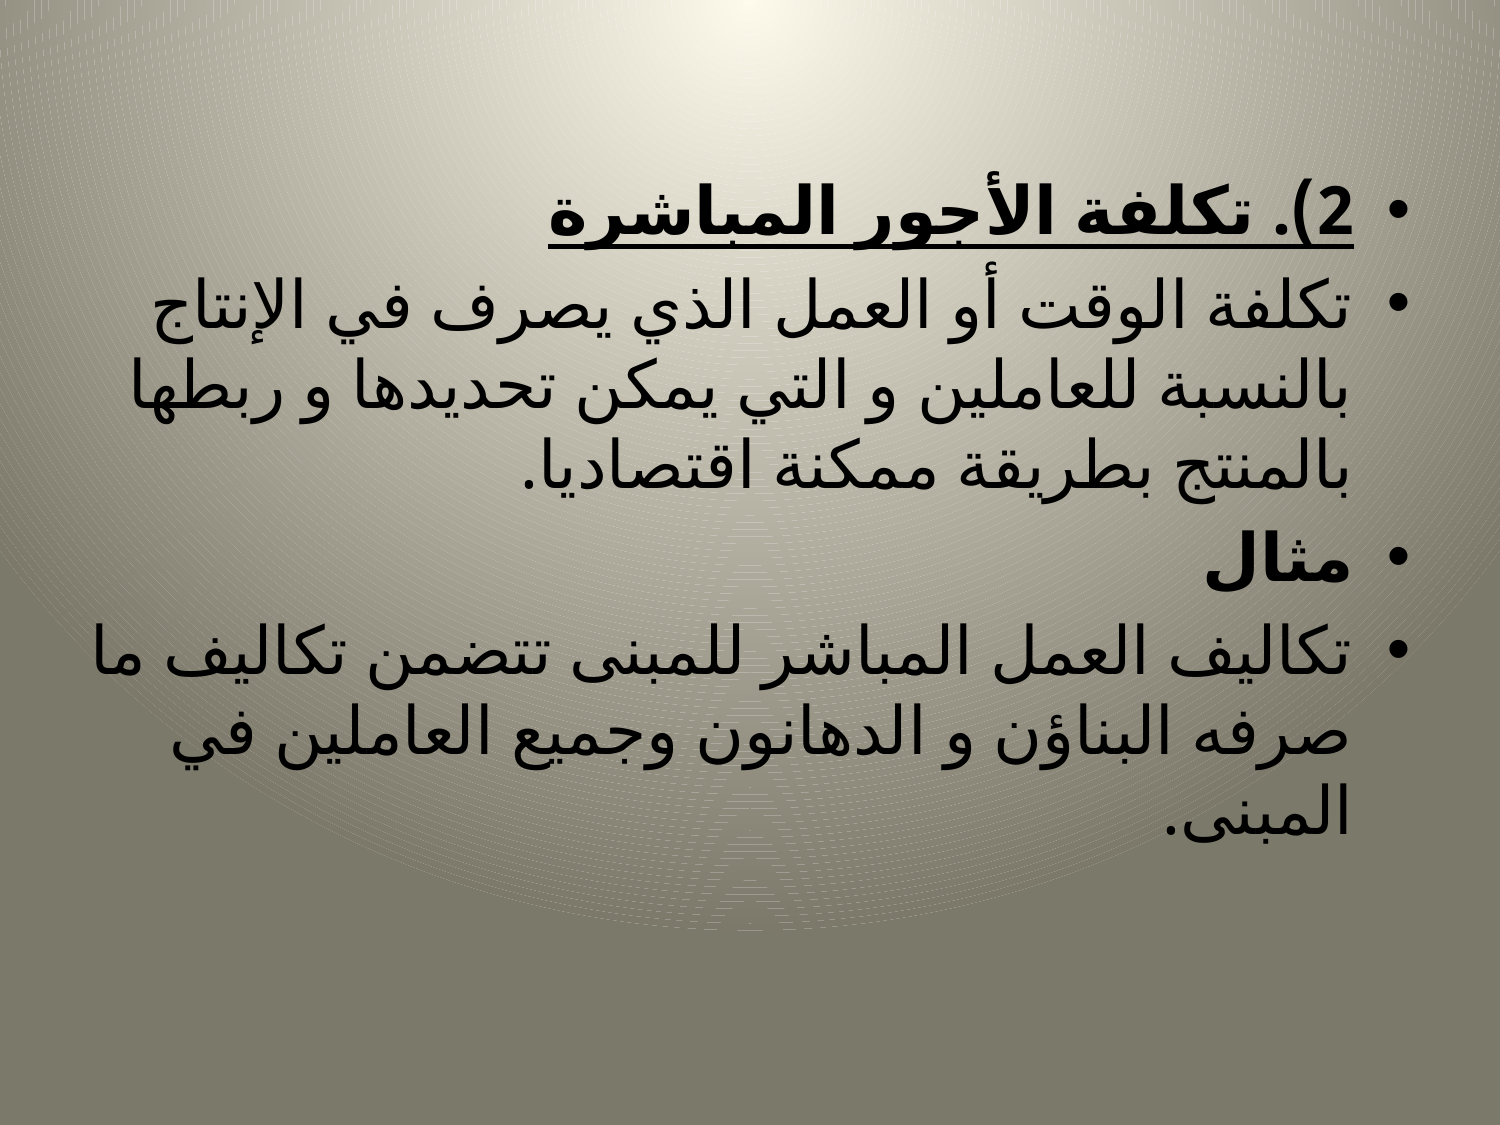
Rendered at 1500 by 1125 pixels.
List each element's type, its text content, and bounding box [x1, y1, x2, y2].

list 2). تكلفة الأجور المباشرة تكلفة الوقت أو العمل الذي يصرف في الإنتاج بالنسبة للعاملين و التي يمكن تحديدها و ربطها بالمنتج بطريقة ممكنة اقتصاديا. مثال تكاليف العمل المباشر للمبنى تتضمن تكاليف ما صرفه البناؤن و الدهانون وجميع العاملين في المبنى. [75, 160, 1425, 1005]
